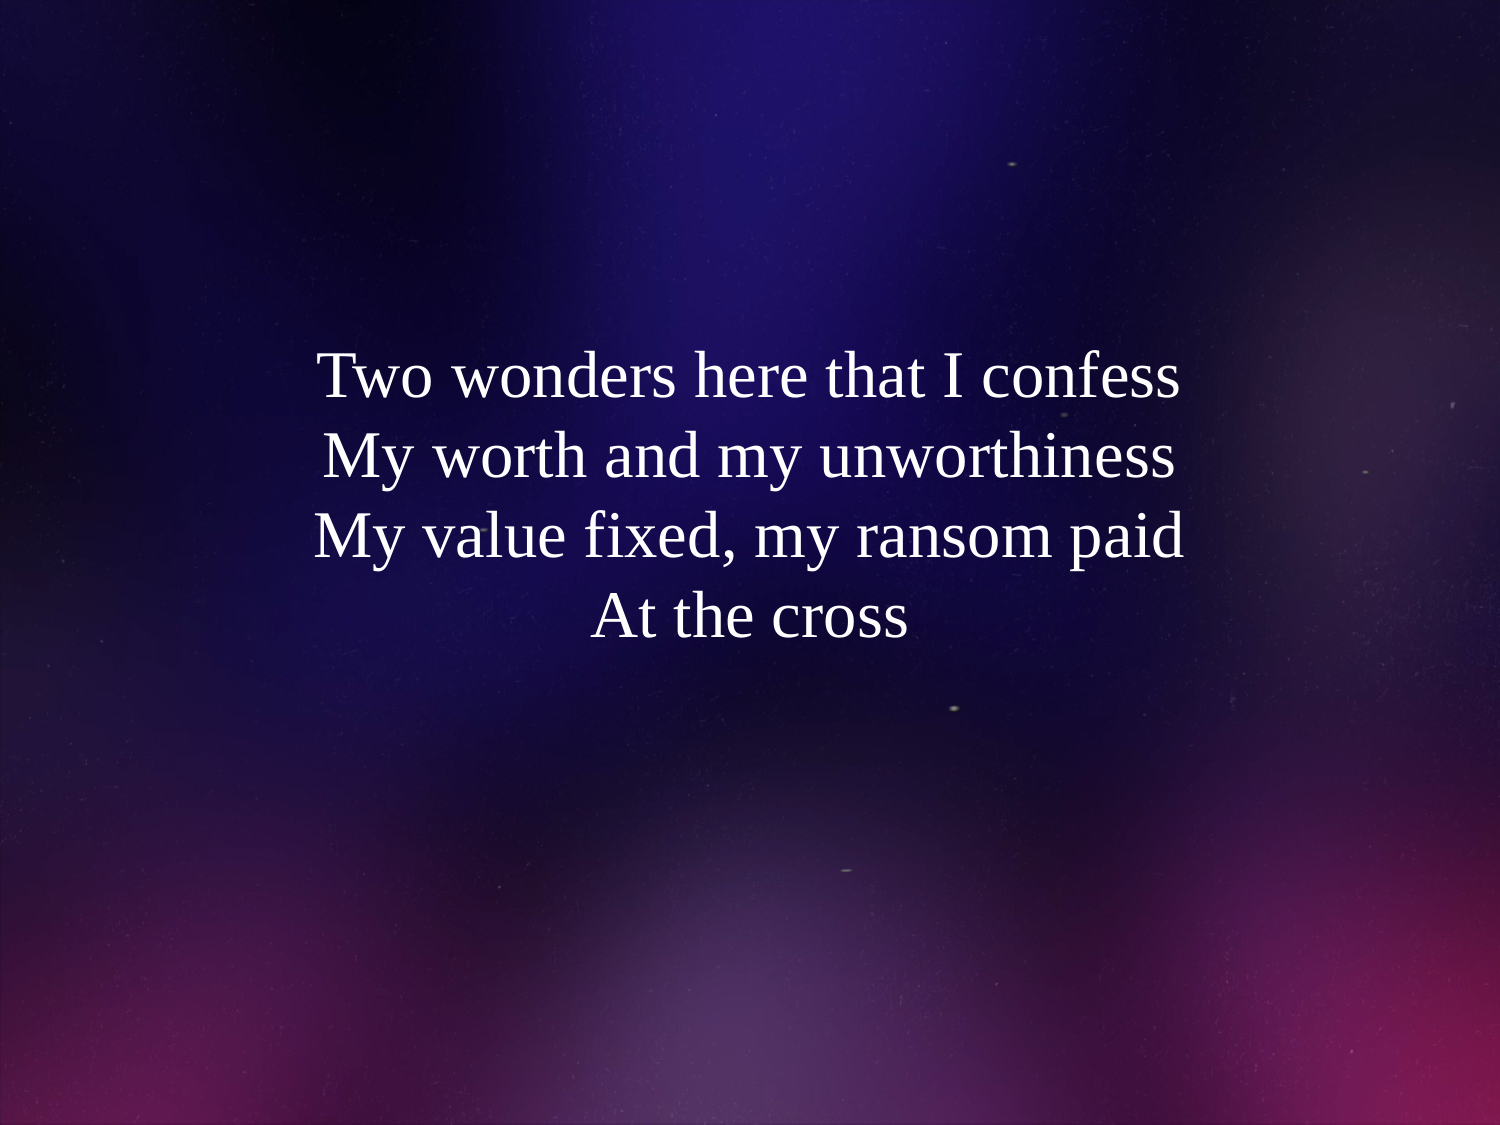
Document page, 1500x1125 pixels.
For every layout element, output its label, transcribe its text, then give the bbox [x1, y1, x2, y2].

picture [0, 0, 1500, 1125]
title Two wonders here that I confess My worth and my unworthiness My value fixed, my ransom paid At the cross [112, 397, 1388, 585]
